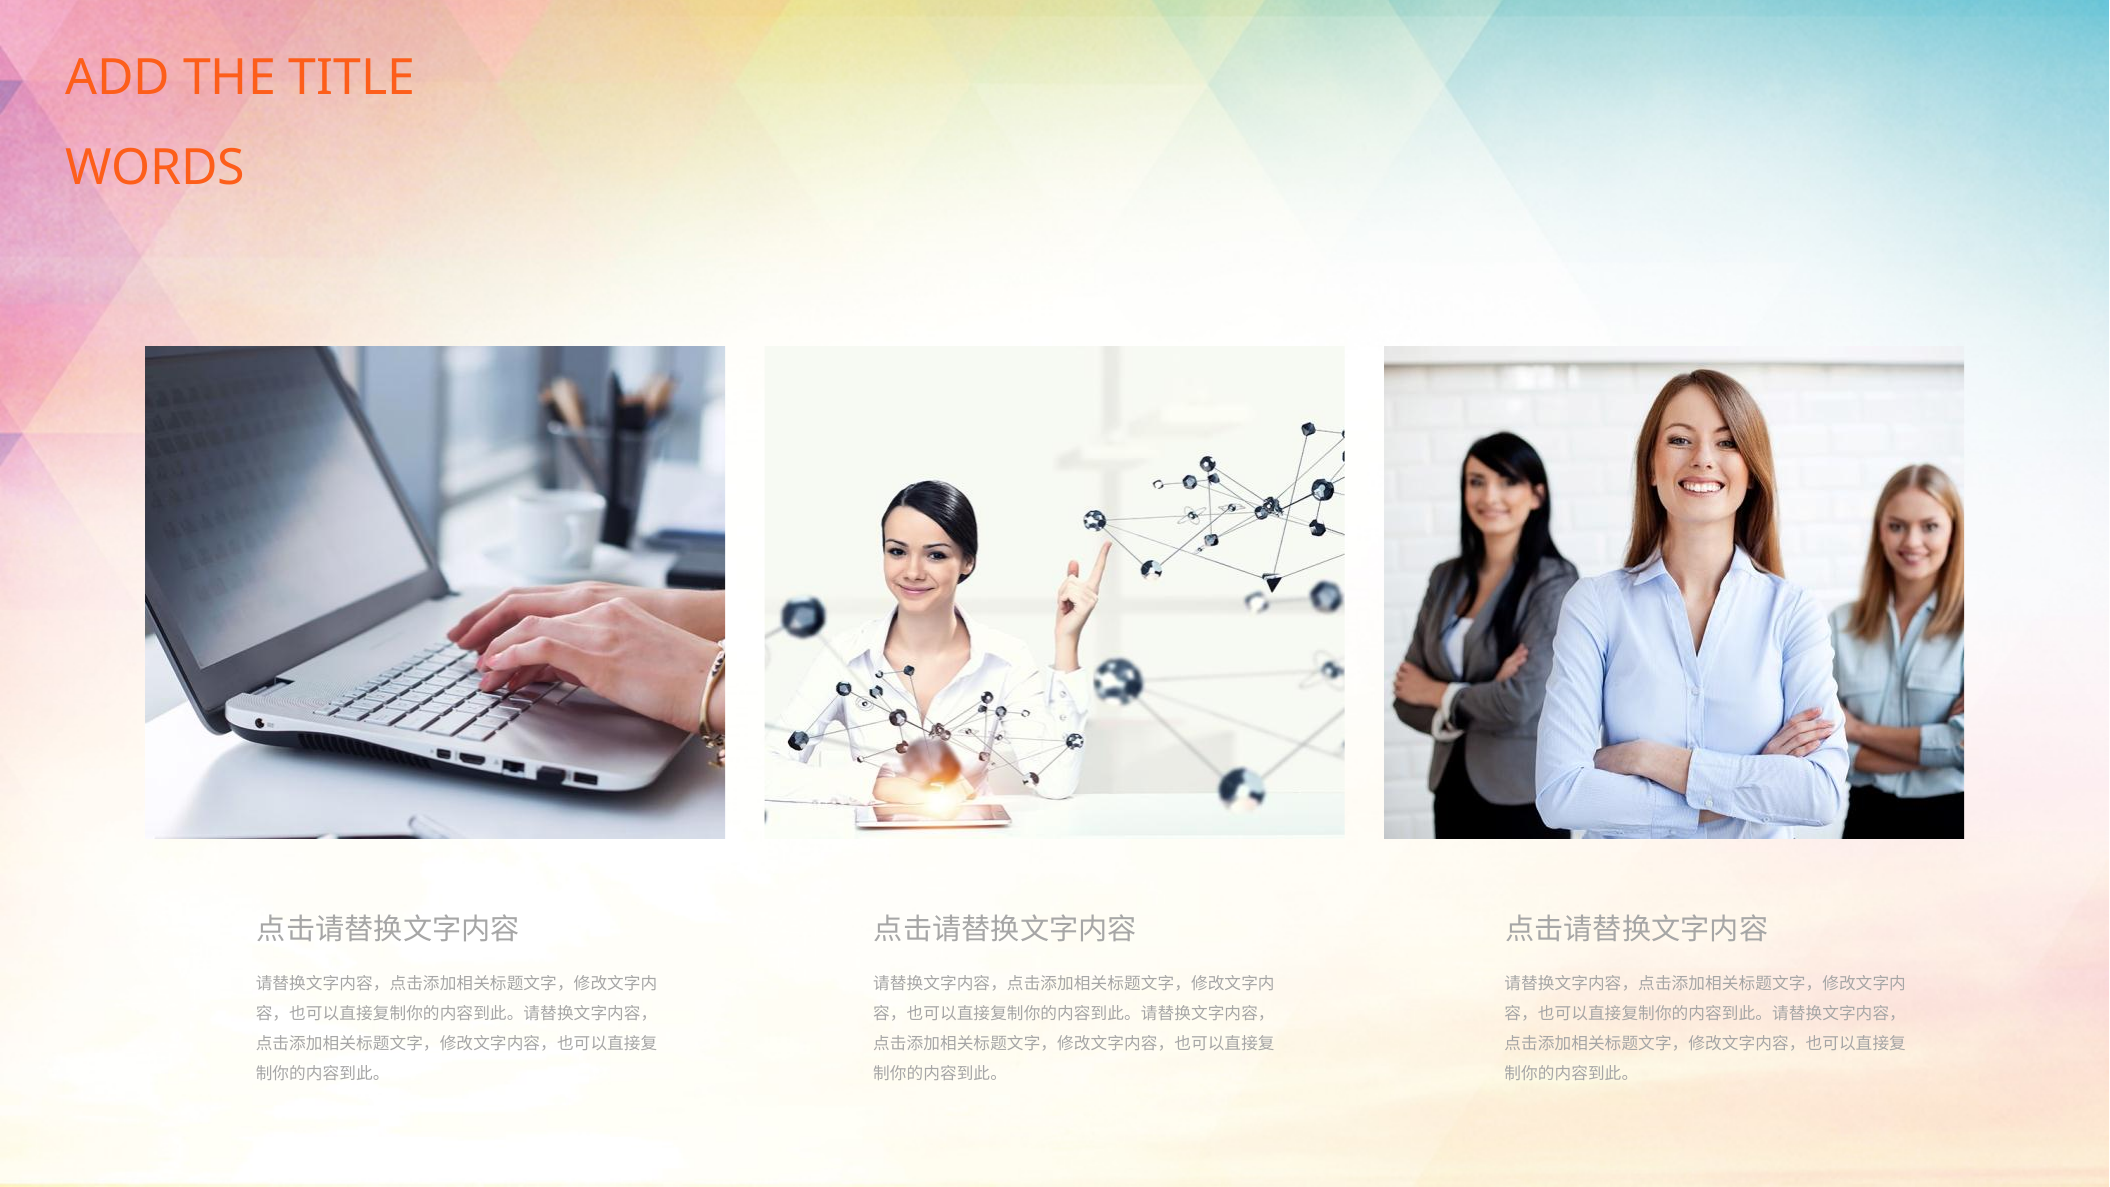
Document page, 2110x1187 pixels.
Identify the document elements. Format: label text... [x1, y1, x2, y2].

text_box 请替换文字内容，点击添加相关标题文字，修改文字内容，也可以直接复制你的内容到此。请替换文字内容，点击添加相关标题文字，修改文字内容，也可以直接复制你的内容到此。 [856, 954, 1302, 1091]
text_box [1383, 346, 1965, 840]
text_box [144, 346, 726, 840]
text_box [764, 346, 1346, 840]
text_box 请替换文字内容，点击添加相关标题文字，修改文字内容，也可以直接复制你的内容到此。请替换文字内容，点击添加相关标题文字，修改文字内容，也可以直接复制你的内容到此。 [239, 954, 685, 1091]
text_box 请替换文字内容，点击添加相关标题文字，修改文字内容，也可以直接复制你的内容到此。请替换文字内容，点击添加相关标题文字，修改文字内容，也可以直接复制你的内容到此。 [1488, 954, 1933, 1091]
picture [0, 0, 2109, 1187]
text_box 点击请替换文字内容 [1488, 902, 1785, 954]
text_box 点击请替换文字内容 [240, 902, 537, 954]
text_box ADD THE TITLE WORDS [50, 7, 583, 202]
text_box 点击请替换文字内容 [857, 902, 1154, 954]
